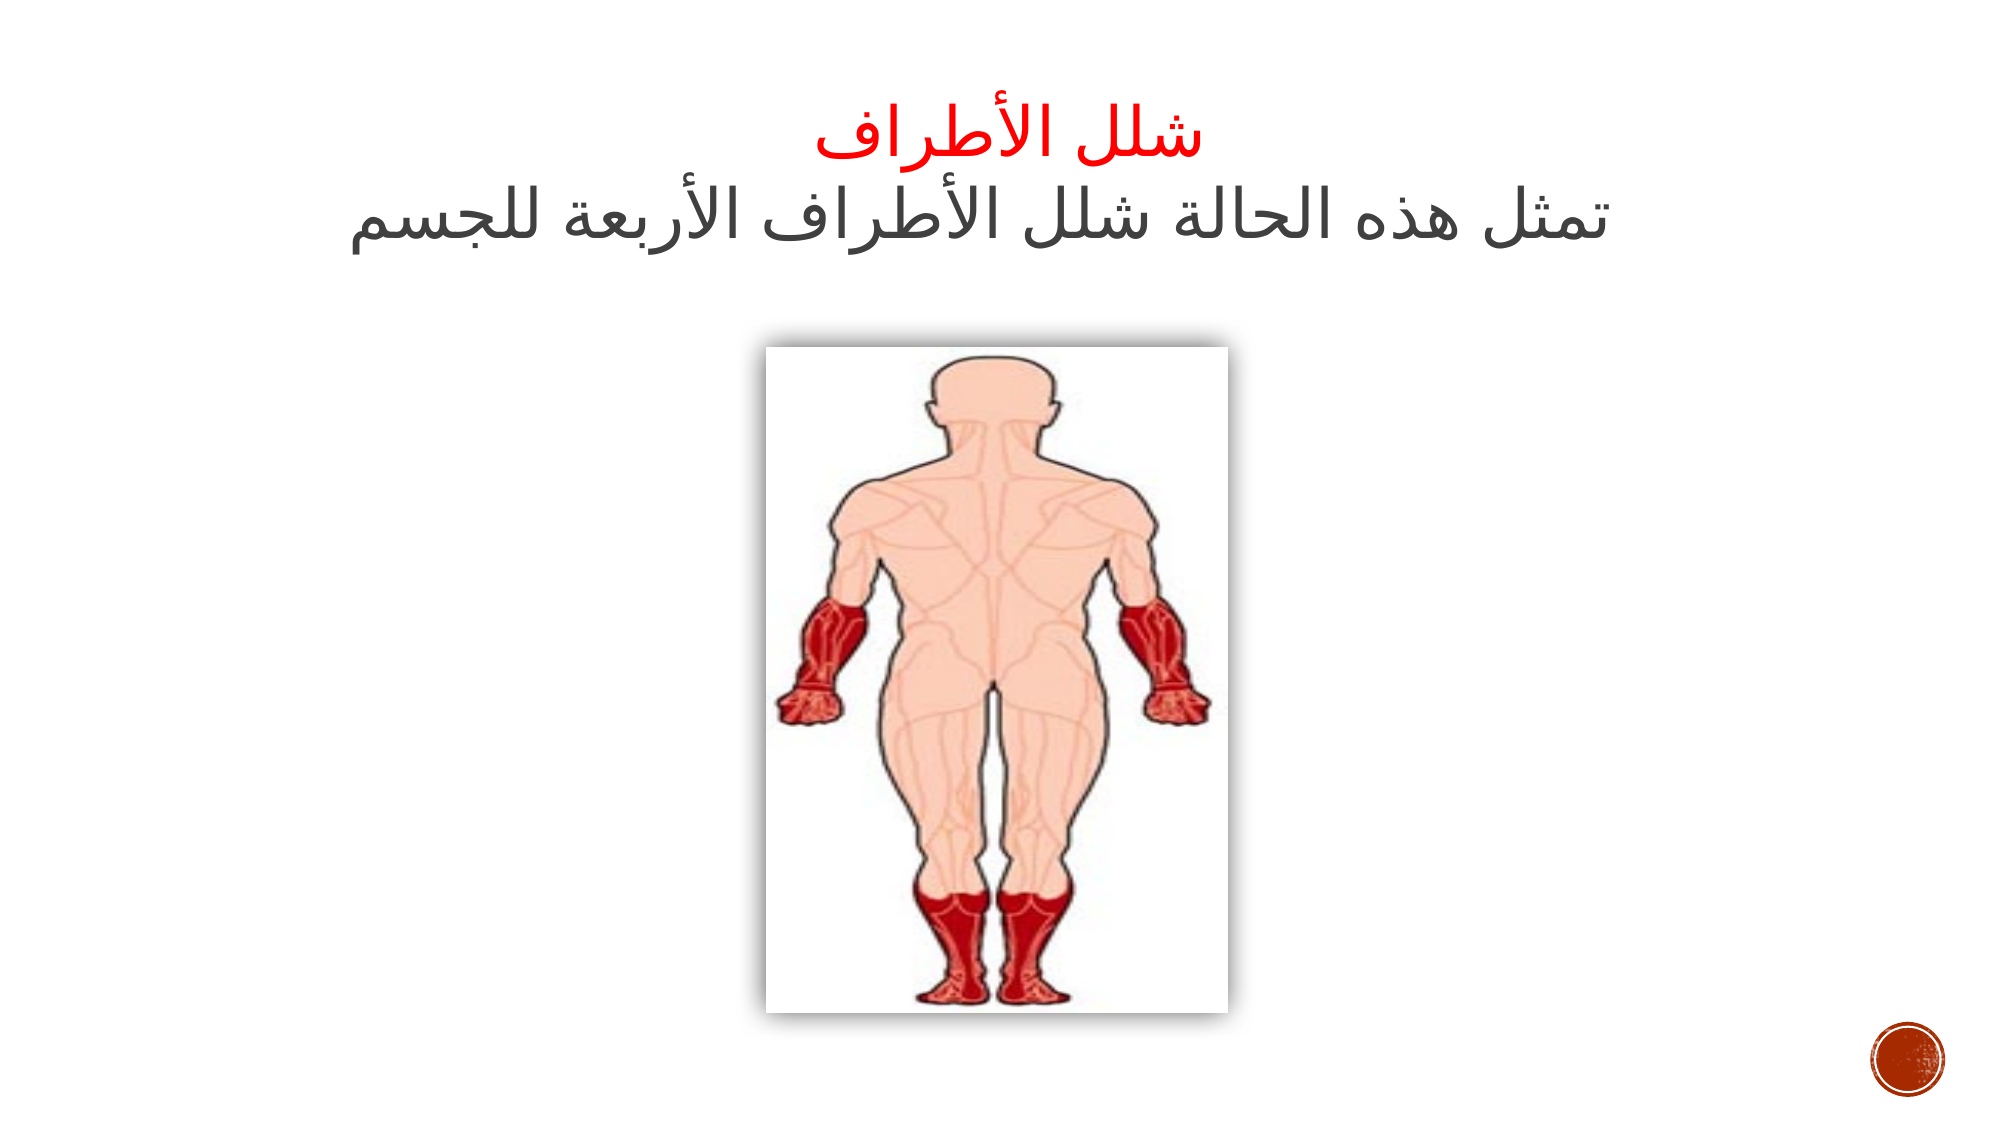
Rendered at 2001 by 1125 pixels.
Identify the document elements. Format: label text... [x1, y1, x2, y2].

picture [766, 347, 1228, 1013]
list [769, 350, 1227, 1012]
title شلل الأطراف تمثل هذه الحالة شلل الأطراف الأربعة للجسم [175, 79, 1826, 344]
